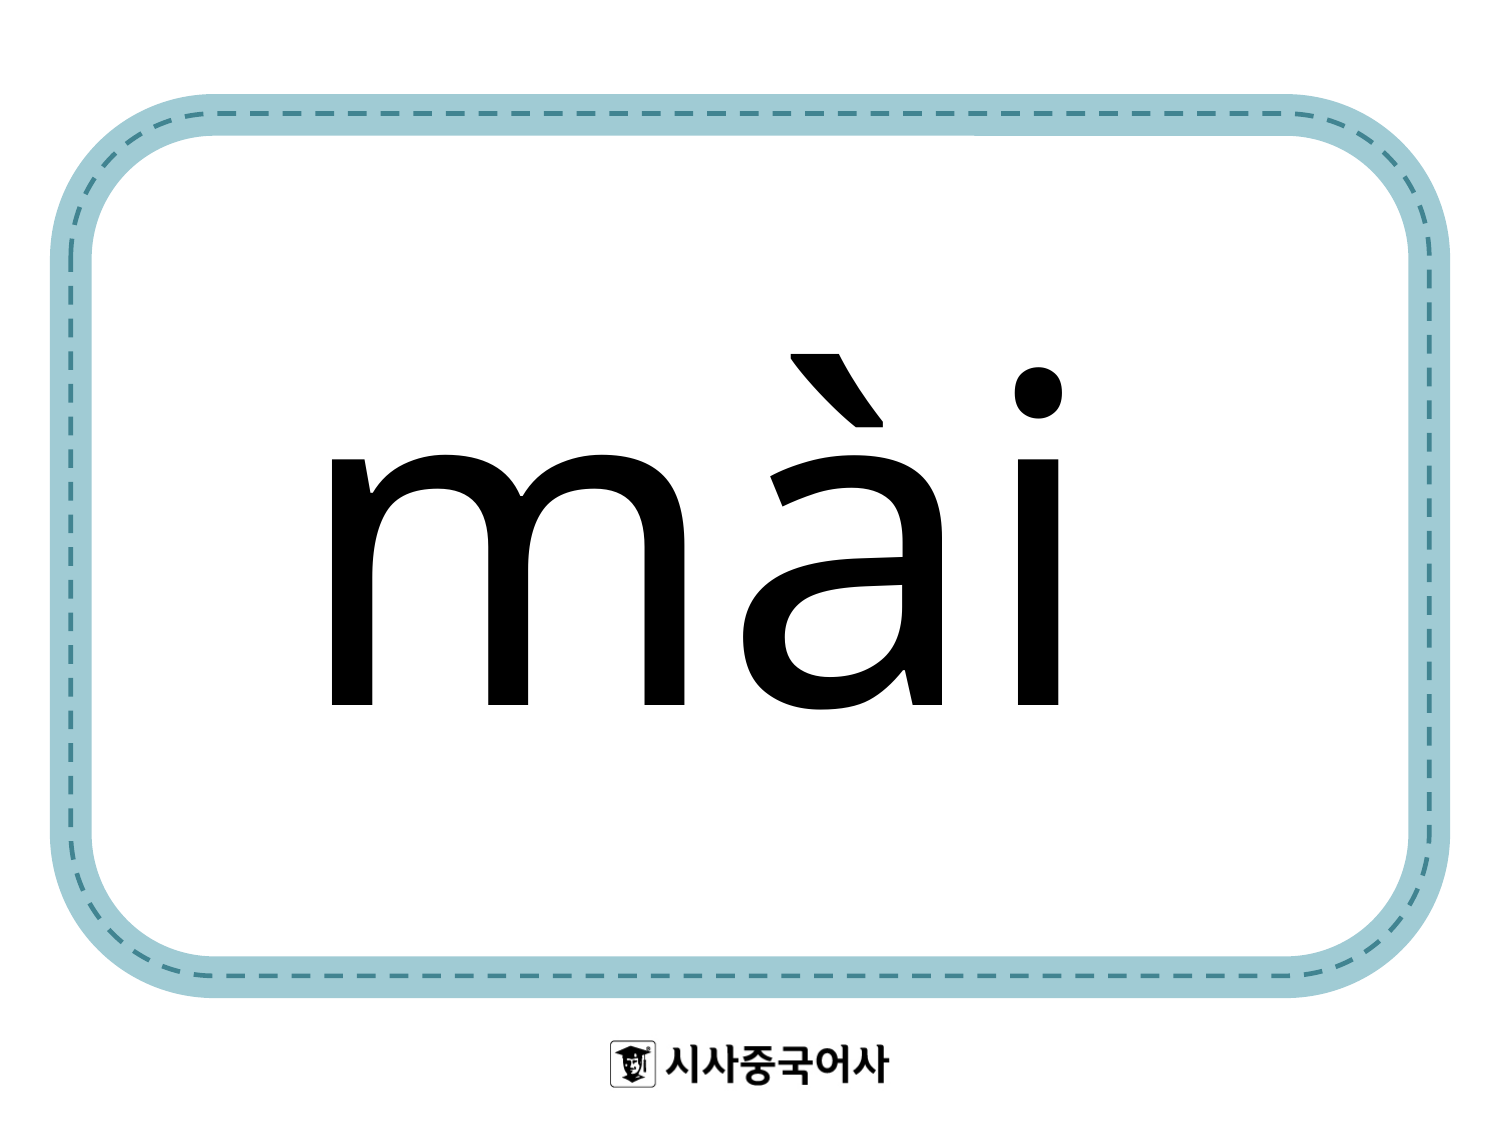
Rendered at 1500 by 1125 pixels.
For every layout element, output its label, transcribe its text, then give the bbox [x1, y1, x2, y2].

picture [602, 1034, 898, 1094]
text_box mài [145, 196, 1354, 859]
